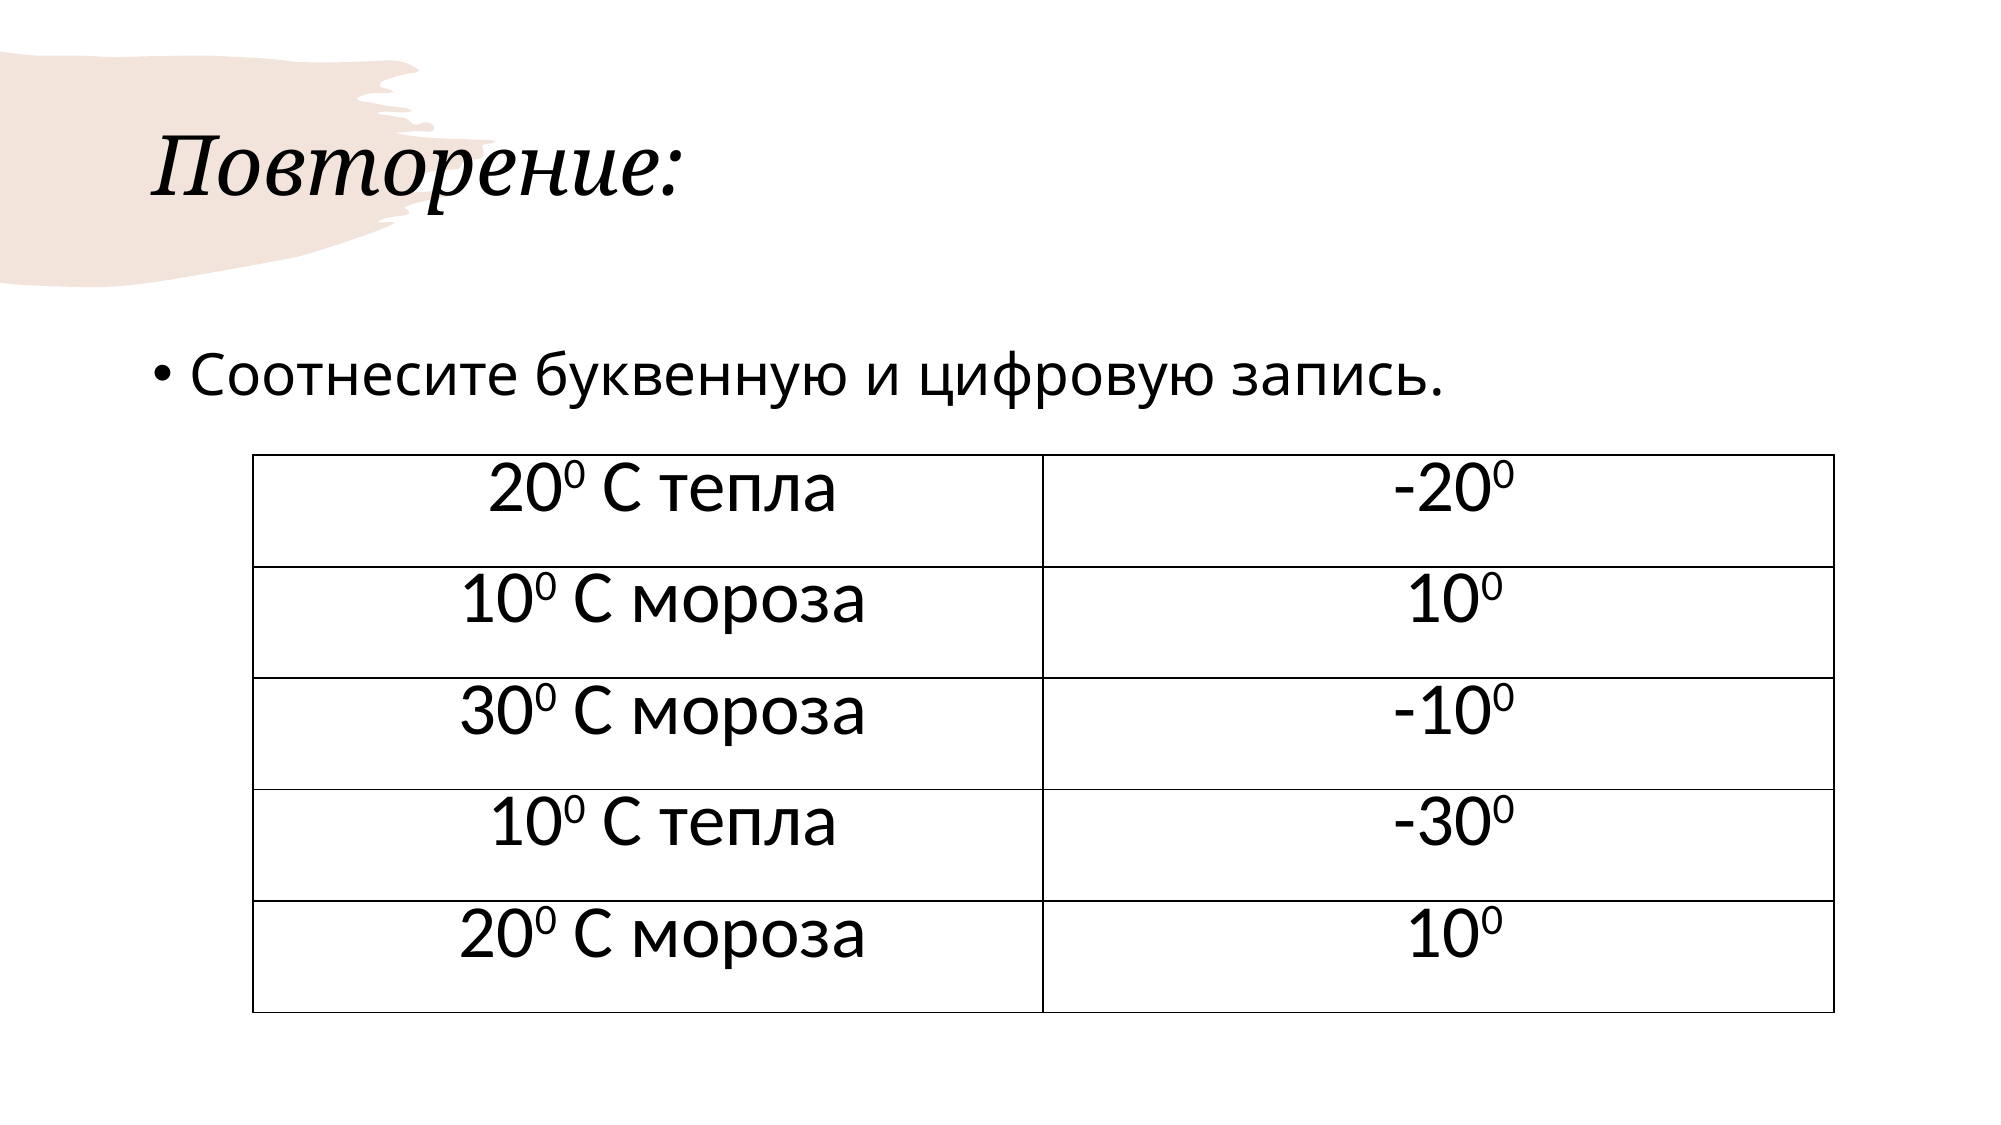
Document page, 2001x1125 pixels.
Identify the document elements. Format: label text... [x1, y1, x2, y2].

table_cell -100 [1044, 679, 1833, 789]
table_header -200 [1044, 456, 1833, 566]
title Повторение: [137, 59, 1863, 278]
table_cell 100 [1044, 902, 1833, 1012]
table_cell 200 С мороза [254, 902, 1042, 1012]
table_header 200 С тепла [254, 456, 1042, 566]
table_cell 100 С мороза [254, 568, 1042, 677]
table_cell 100 [1044, 568, 1833, 677]
list Соотнесите буквенную и цифровую запись. [137, 329, 1863, 1013]
table_cell 100 С тепла [254, 790, 1042, 900]
table_cell 300 С мороза [254, 679, 1042, 789]
table_cell -300 [1044, 790, 1833, 900]
